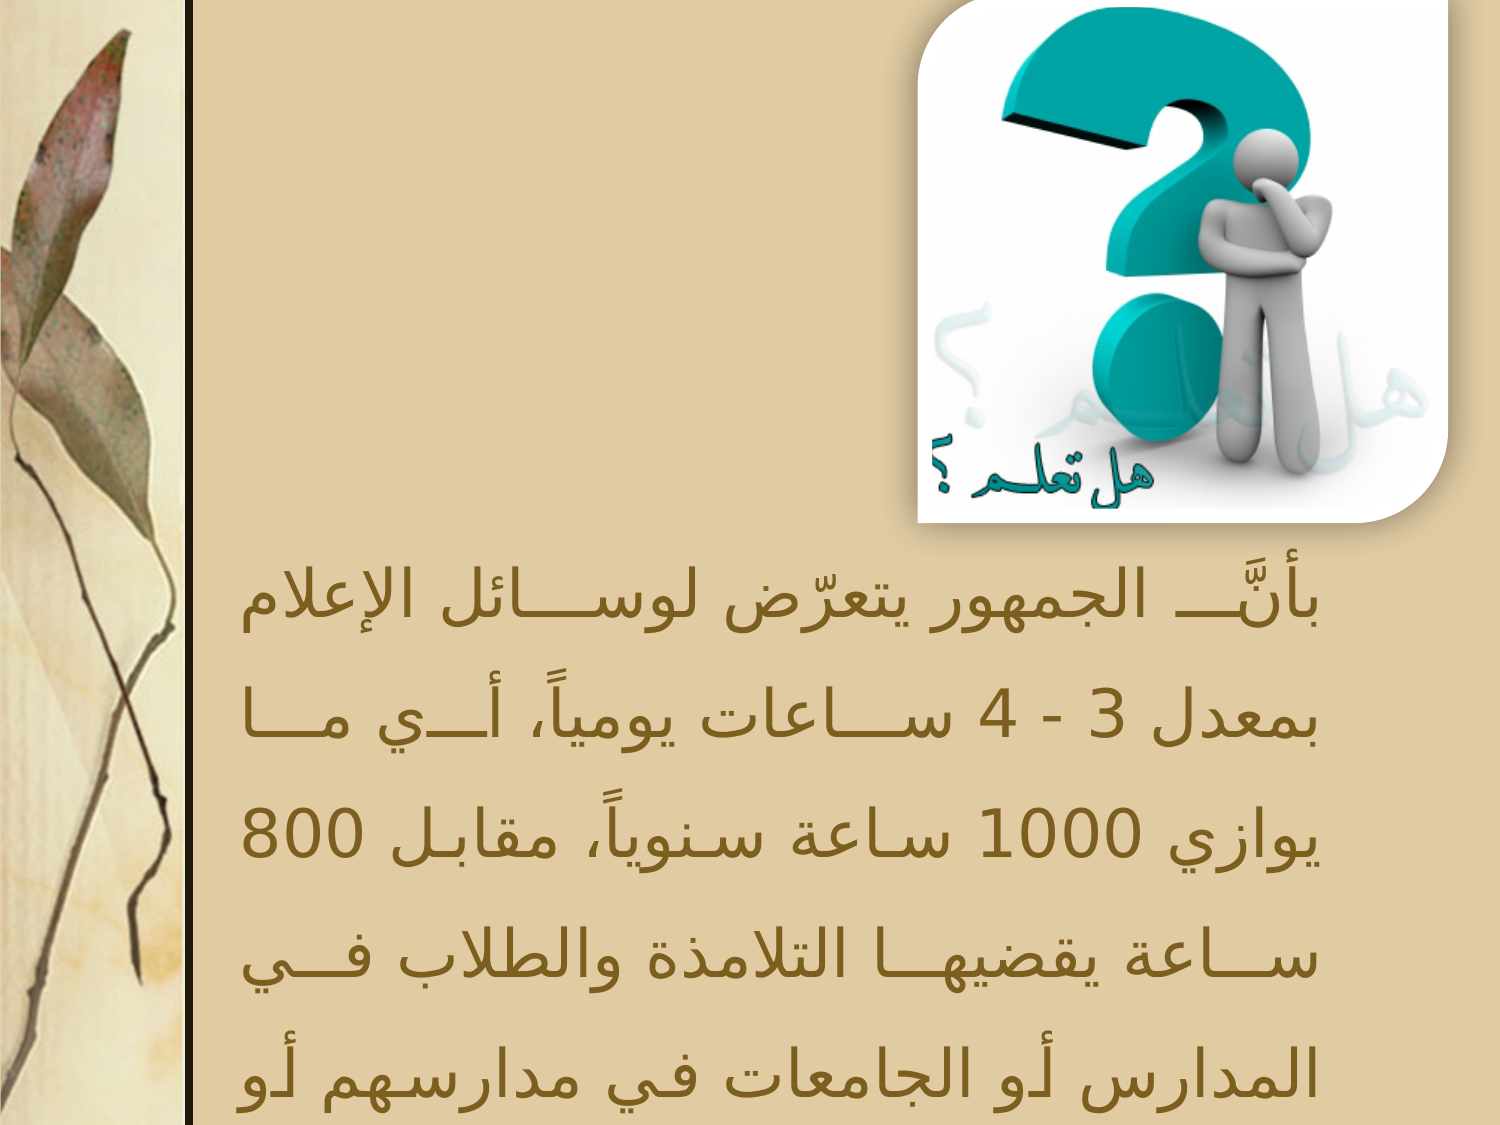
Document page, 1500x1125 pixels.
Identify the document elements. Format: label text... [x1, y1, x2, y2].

text_box بأنَّ الجمهور يتعرّض لوسائل الإعلام بمعدل 3 - 4 ساعات يومياً، أي ما يوازي 1000 ساعة سنوياً، مقابل 800 ساعة يقضيها التلامذة والطلاب في المدارس أو الجامعات في مدارسهم أو جامعاتهم كل سنة. [224, 503, 1338, 1125]
picture [0, 0, 185, 1125]
picture [924, 0, 1441, 516]
